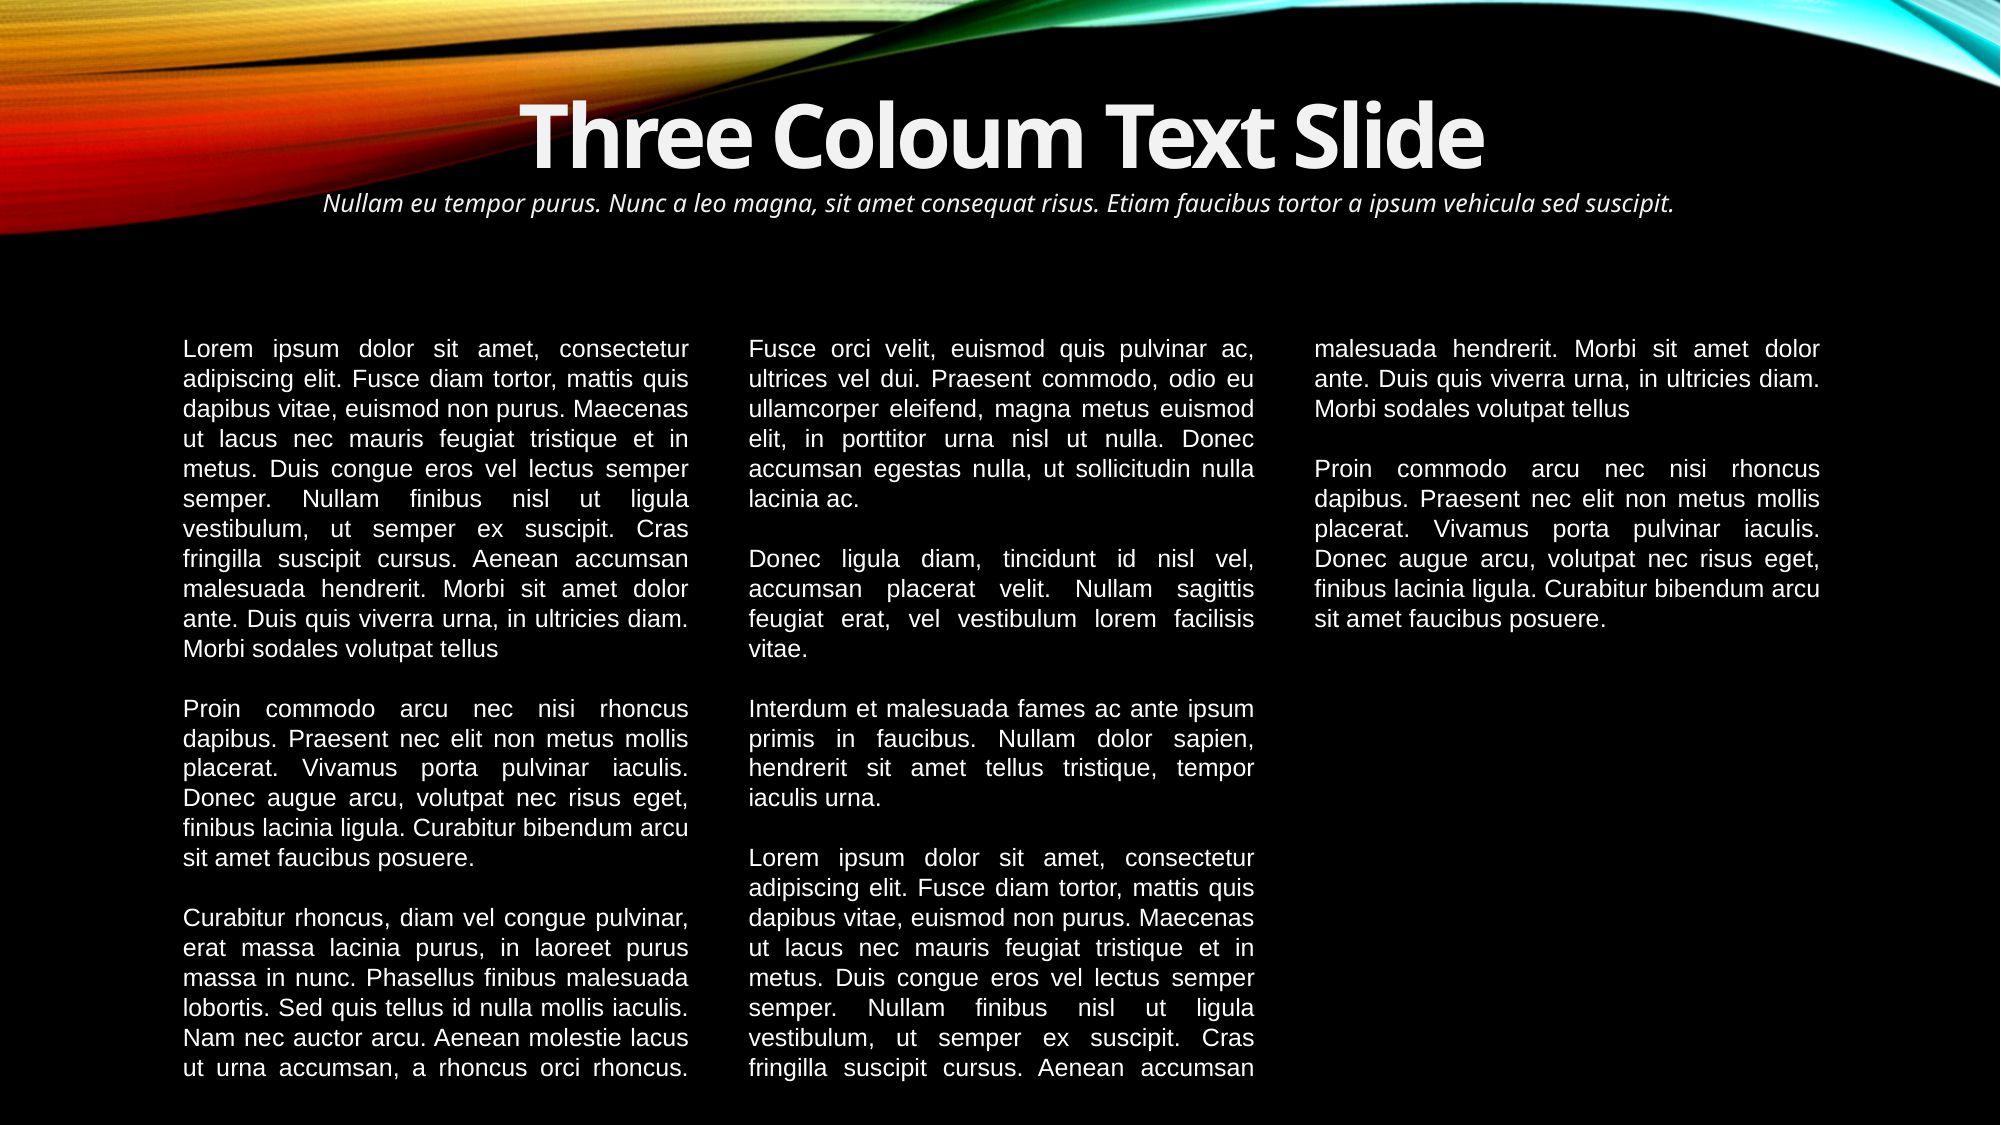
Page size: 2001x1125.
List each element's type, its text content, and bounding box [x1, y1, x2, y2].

picture [0, 0, 2000, 237]
text_box Three Coloum Text Slide [508, 74, 1499, 182]
text_box Lorem ipsum dolor sit amet, consectetur adipiscing elit. Fusce diam tortor, mattis quis dapibus vitae, euismod non purus. Maecenas ut lacus nec mauris feugiat tristique et in metus. Duis congue eros vel lectus semper semper. Nullam finibus nisl ut ligula vestibulum, ut semper ex suscipit. Cras fringilla suscipit cursus. Aenean accumsan malesuada hendrerit. Morbi sit amet dolor ante. Duis quis viverra urna, in ultricies diam. Morbi sodales volutpat tellus Proin commodo arcu nec nisi rhoncus dapibus. Praesent nec elit non metus mollis placerat. Vivamus porta pulvinar iaculis. Donec augue arcu, volutpat nec risus eget, finibus lacinia ligula. Curabitur bibendum arcu sit amet faucibus posuere. Curabitur rhoncus, diam vel congue pulvinar, erat massa lacinia purus, in laoreet purus massa in nunc. Phasellus finibus malesuada lobortis. Sed quis tellus id nulla mollis iaculis. Nam nec auctor arcu. Aenean molestie lacus ut urna accumsan, a rhoncus orci rhoncus. Fusce orci velit, euismod quis pulvinar ac, ultrices vel dui. Praesent commodo, odio eu ullamcorper eleifend, magna metus euismod elit, in porttitor urna nisl ut nulla. Donec accumsan egestas nulla, ut sollicitudin nulla lacinia ac. Donec ligula diam, tincidunt id nisl vel, accumsan placerat velit. Nullam sagittis feugiat erat, vel vestibulum lorem facilisis vitae. Interdum et malesuada fames ac ante ipsum primis in faucibus. Nullam dolor sapien, hendrerit sit amet tellus tristique, tempor iaculis urna. Lorem ipsum dolor sit amet, consectetur adipiscing elit. Fusce diam tortor, mattis quis dapibus vitae, euismod non purus. Maecenas ut lacus nec mauris feugiat tristique et in metus. Duis congue eros vel lectus semper semper. Nullam finibus nisl ut ligula vestibulum, ut semper ex suscipit. Cras fringilla suscipit cursus. Aenean accumsan malesuada hendrerit. Morbi sit amet dolor ante. Duis quis viverra urna, in ultricies diam. Morbi sodales volutpat tellus Proin commodo arcu nec nisi rhoncus dapibus. Praesent nec elit non metus mollis placerat. Vivamus porta pulvinar iaculis. Donec augue arcu, volutpat nec risus eget, finibus lacinia ligula. Curabitur bibendum arcu sit amet faucibus posuere. [168, 325, 1837, 1107]
text_box Nullam eu tempor purus. Nunc a leo magna, sit amet consequat risus. Etiam faucibus tortor a ipsum vehicula sed suscipit. [123, 182, 1884, 223]
